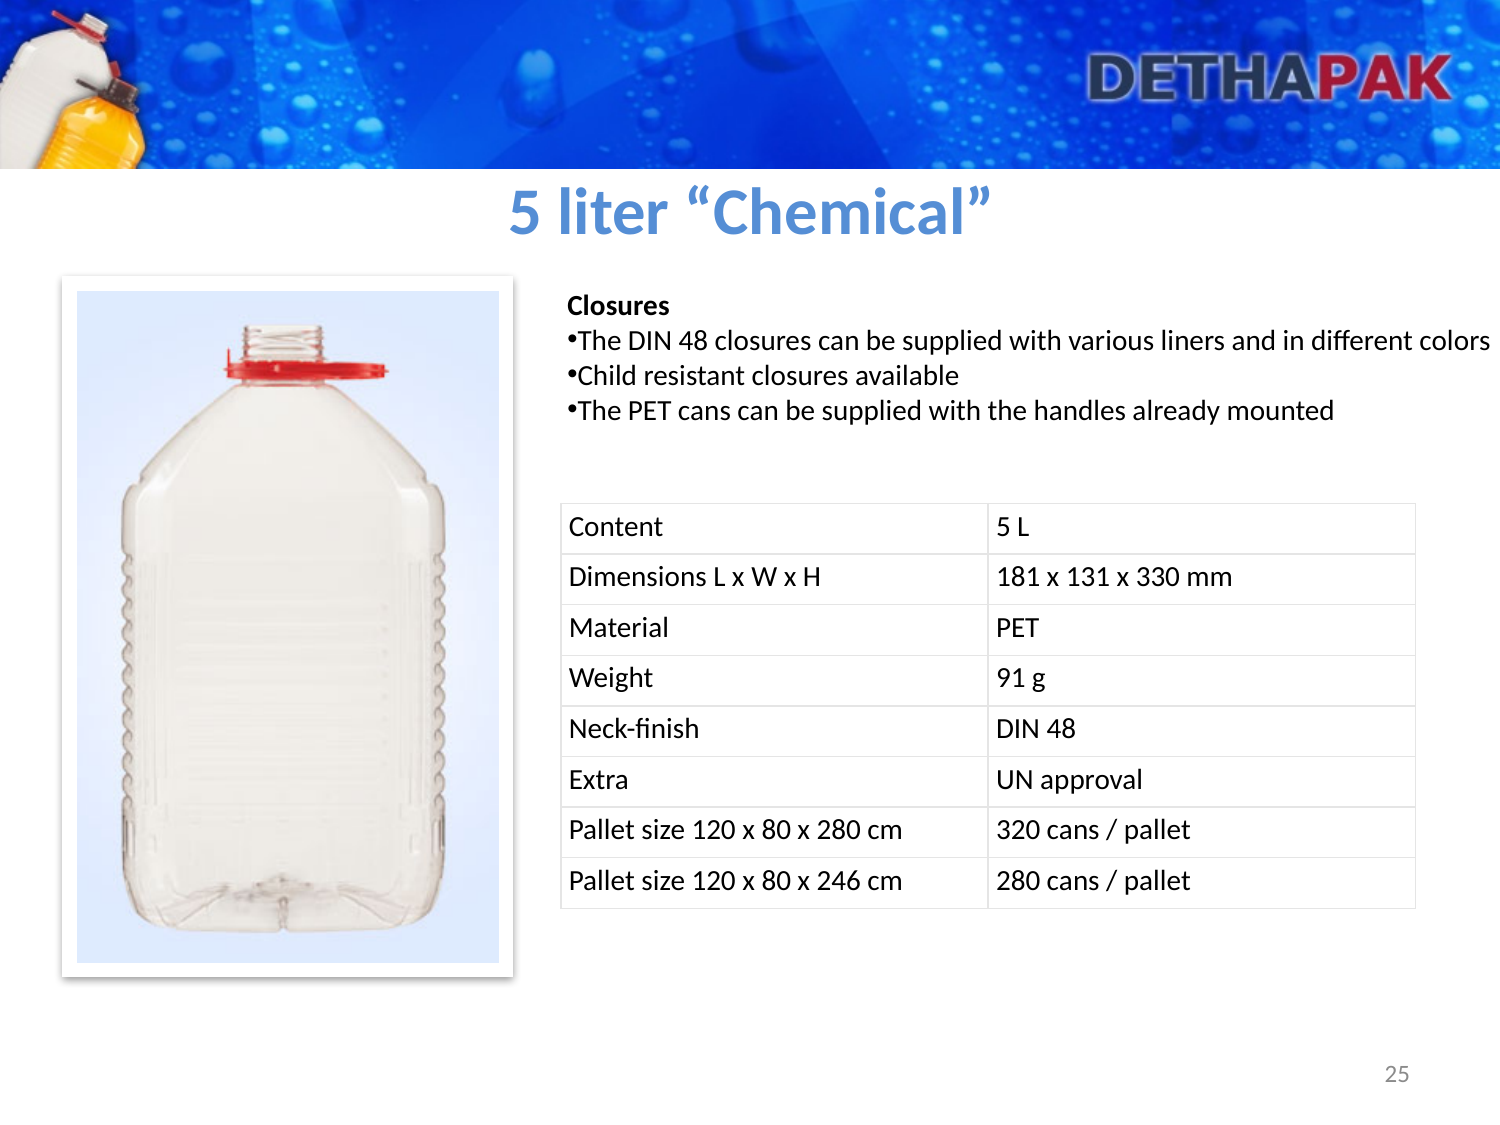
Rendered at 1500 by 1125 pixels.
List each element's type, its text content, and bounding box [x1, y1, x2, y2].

table_cell Pallet size 120 x 80 x 246 cm [562, 858, 987, 908]
table_cell 91 g [989, 656, 1415, 705]
table_cell DIN 48 [989, 707, 1415, 756]
list [100, 255, 1451, 1125]
table_cell UN approval [989, 757, 1415, 806]
table_cell Extra [562, 757, 987, 806]
table_cell Dimensions L x W x H [562, 555, 987, 604]
table_cell 181 x 131 x 330 mm [989, 555, 1415, 604]
slide_number 25 [1074, 1042, 1425, 1103]
title 5 liter “Chemical” [76, 177, 1427, 268]
text_box Closures The DIN 48 closures can be supplied with various liners and in different colors Child resistant closures available The PET cans can be supplied with the handles already mounted [552, 278, 1500, 469]
table_cell Weight [562, 656, 987, 705]
table_header 5 L [989, 504, 1415, 553]
table_cell PET [989, 605, 1415, 655]
table_header Content [562, 504, 987, 553]
table_cell 280 cans / pallet [989, 858, 1415, 908]
picture [76, 290, 499, 963]
table_cell Pallet size 120 x 80 x 280 cm [562, 808, 987, 857]
picture [0, 0, 1500, 169]
table_cell Neck-finish [562, 707, 987, 756]
table_cell 320 cans / pallet [989, 808, 1415, 857]
table_cell Material [562, 605, 987, 655]
